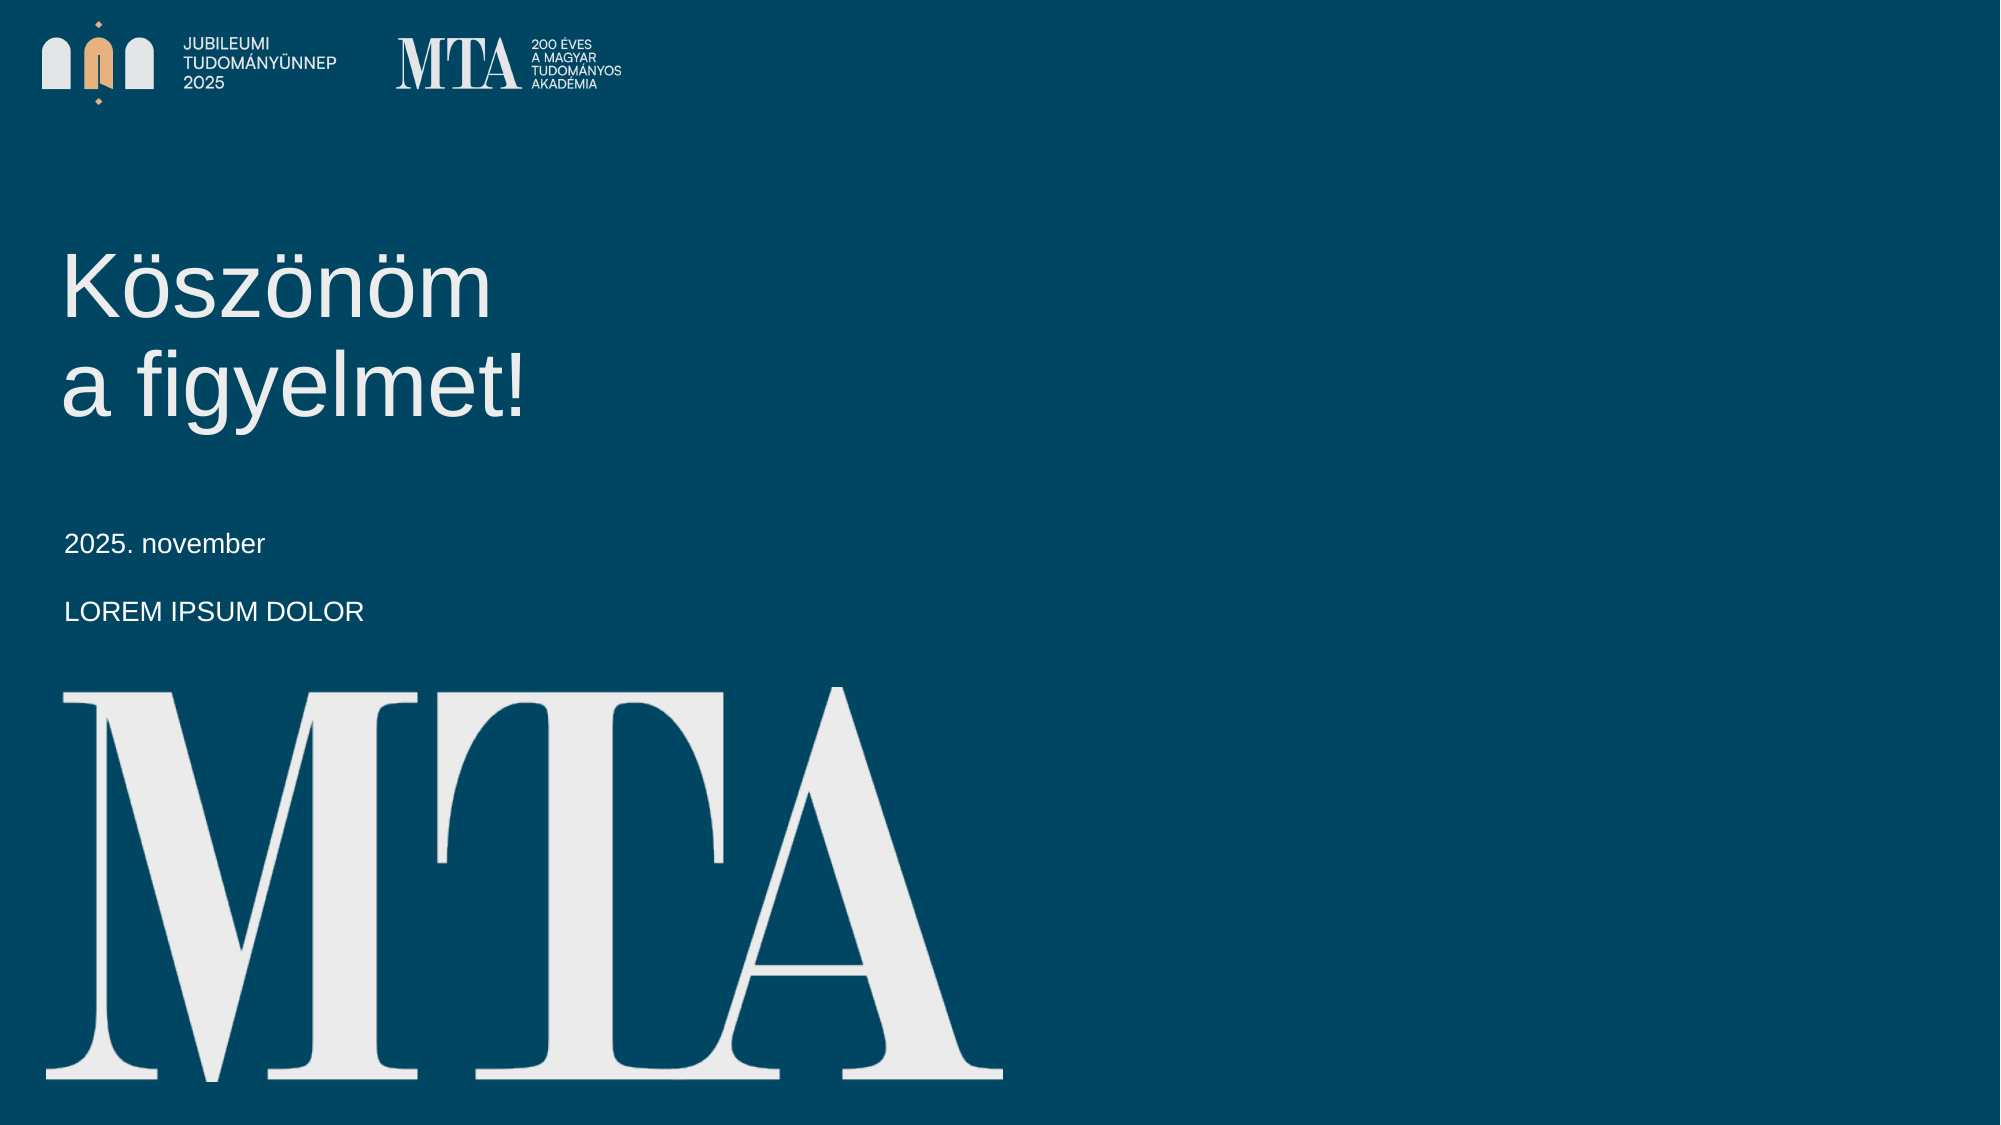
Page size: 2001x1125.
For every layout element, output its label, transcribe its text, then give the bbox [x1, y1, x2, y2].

picture [532, 66, 541, 73]
picture [85, 38, 112, 89]
picture [461, 39, 472, 88]
picture [43, 38, 70, 89]
text_box Köszönöm a figyelmet! [45, 168, 995, 507]
text_box 2025. november LOREM IPSUM DOLOR [49, 511, 944, 635]
picture [578, 41, 583, 49]
picture [318, 57, 323, 68]
picture [448, 39, 456, 56]
picture [206, 38, 213, 49]
picture [565, 79, 573, 88]
picture [546, 66, 553, 74]
picture [126, 38, 153, 89]
picture [430, 39, 440, 88]
picture [476, 39, 484, 51]
picture [400, 80, 407, 88]
picture [403, 39, 423, 88]
picture [488, 39, 517, 88]
